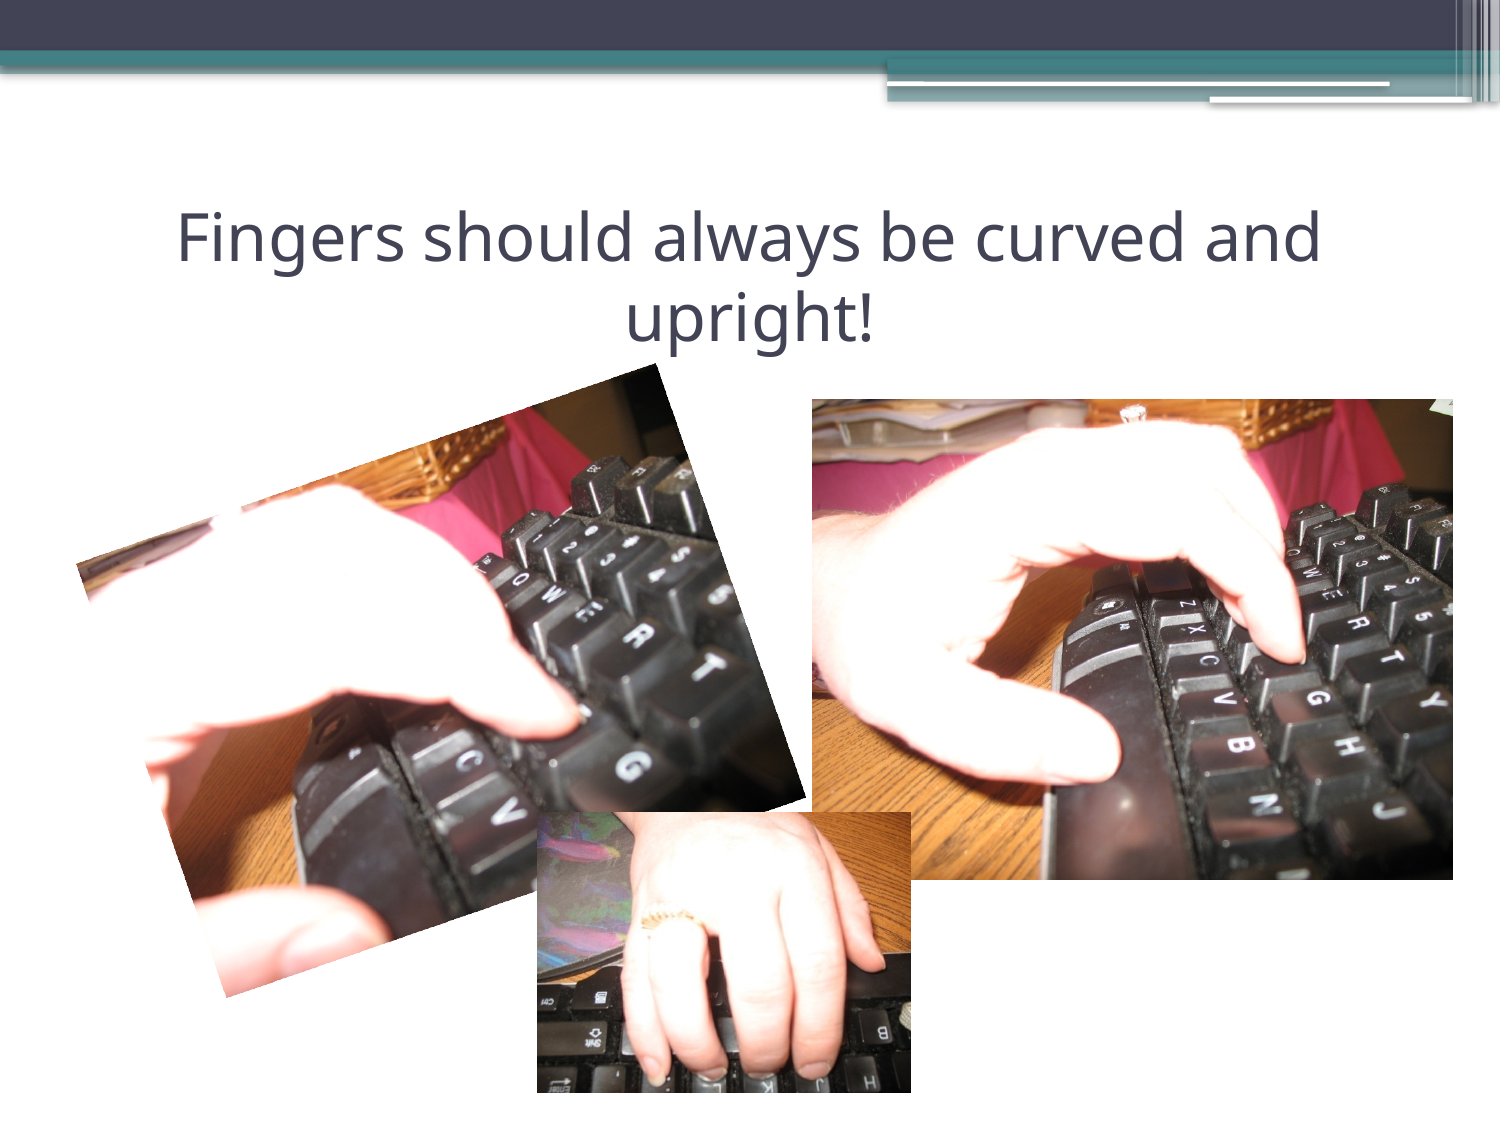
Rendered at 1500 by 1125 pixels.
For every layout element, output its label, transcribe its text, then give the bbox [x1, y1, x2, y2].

picture [77, 364, 1453, 1093]
title Fingers should always be curved and upright! [75, 187, 1425, 363]
